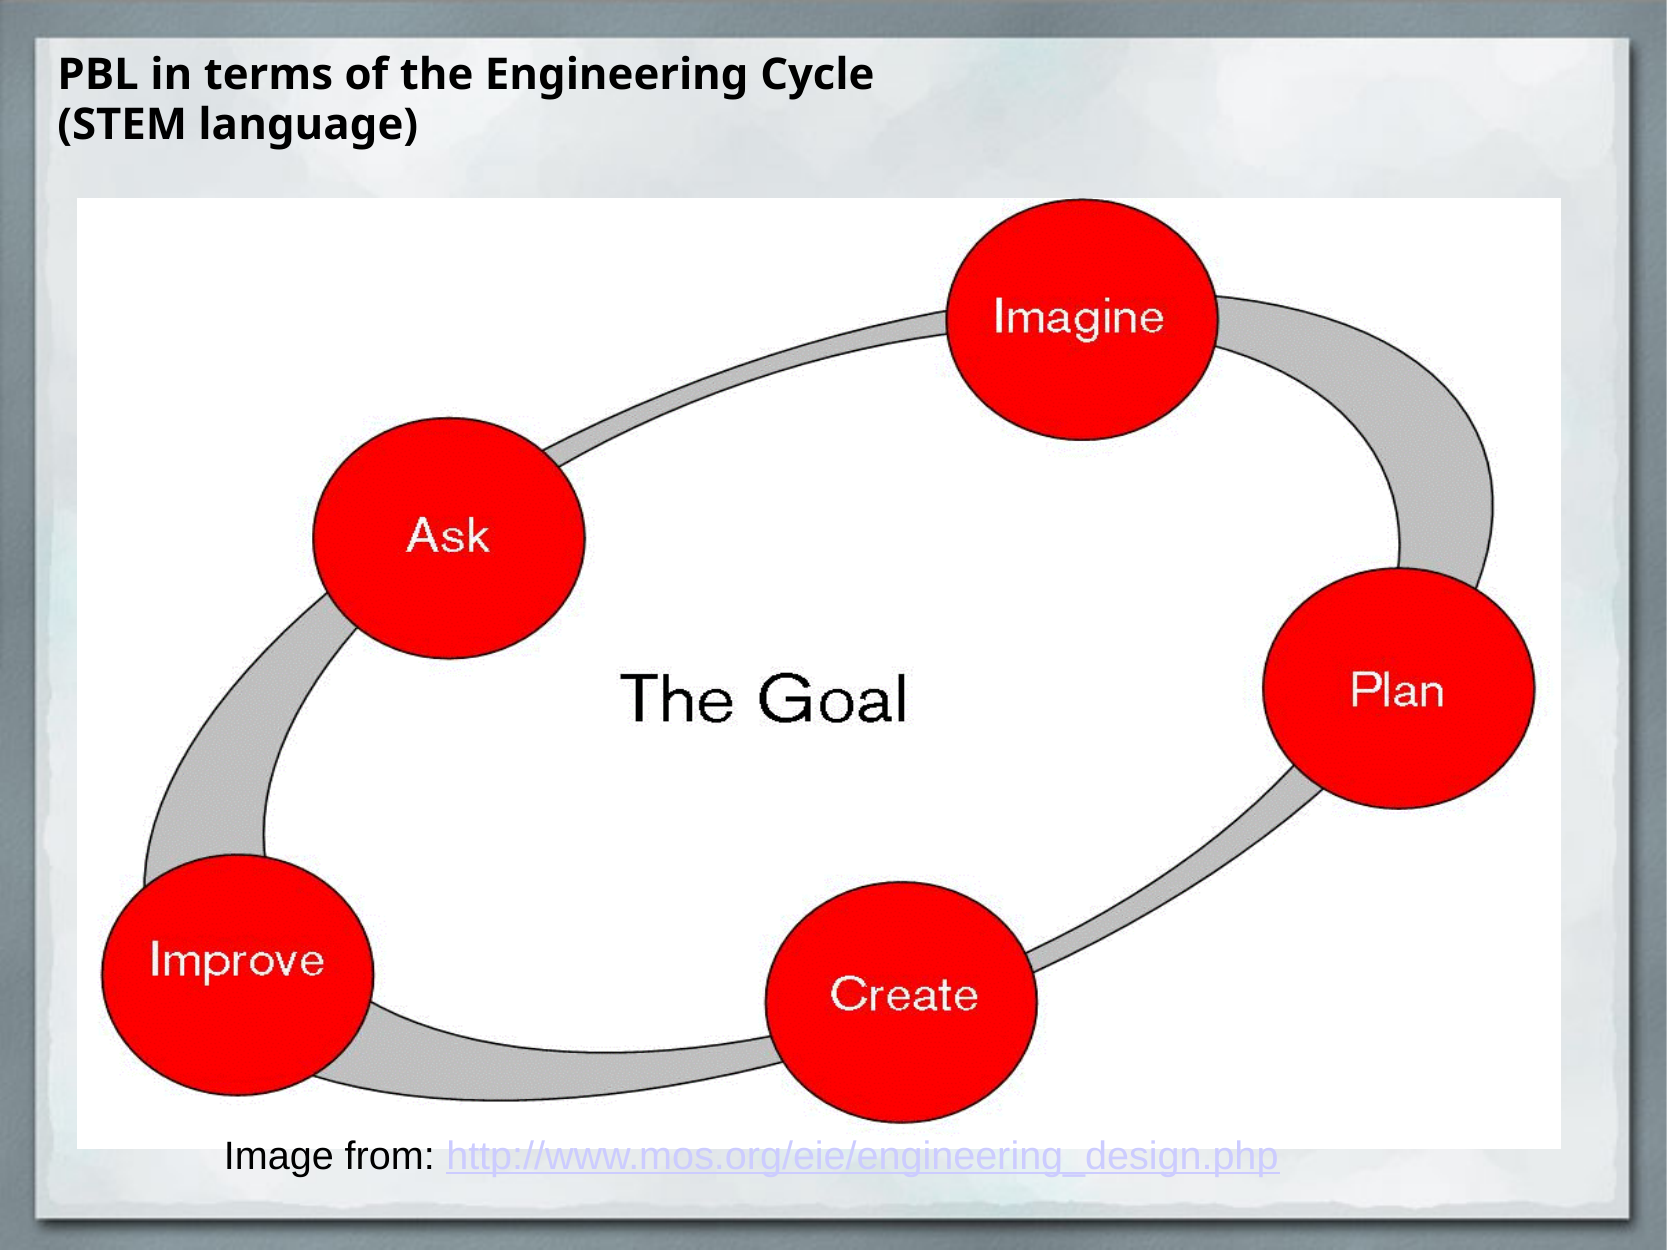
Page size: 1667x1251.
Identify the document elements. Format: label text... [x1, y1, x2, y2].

text_box Image from: http://www.mos.org/eie/engineering_design.php [223, 1133, 1667, 1243]
title PBL in terms of the Engineering Cycle (STEM language) [57, 50, 1626, 197]
picture [0, 0, 1667, 1250]
